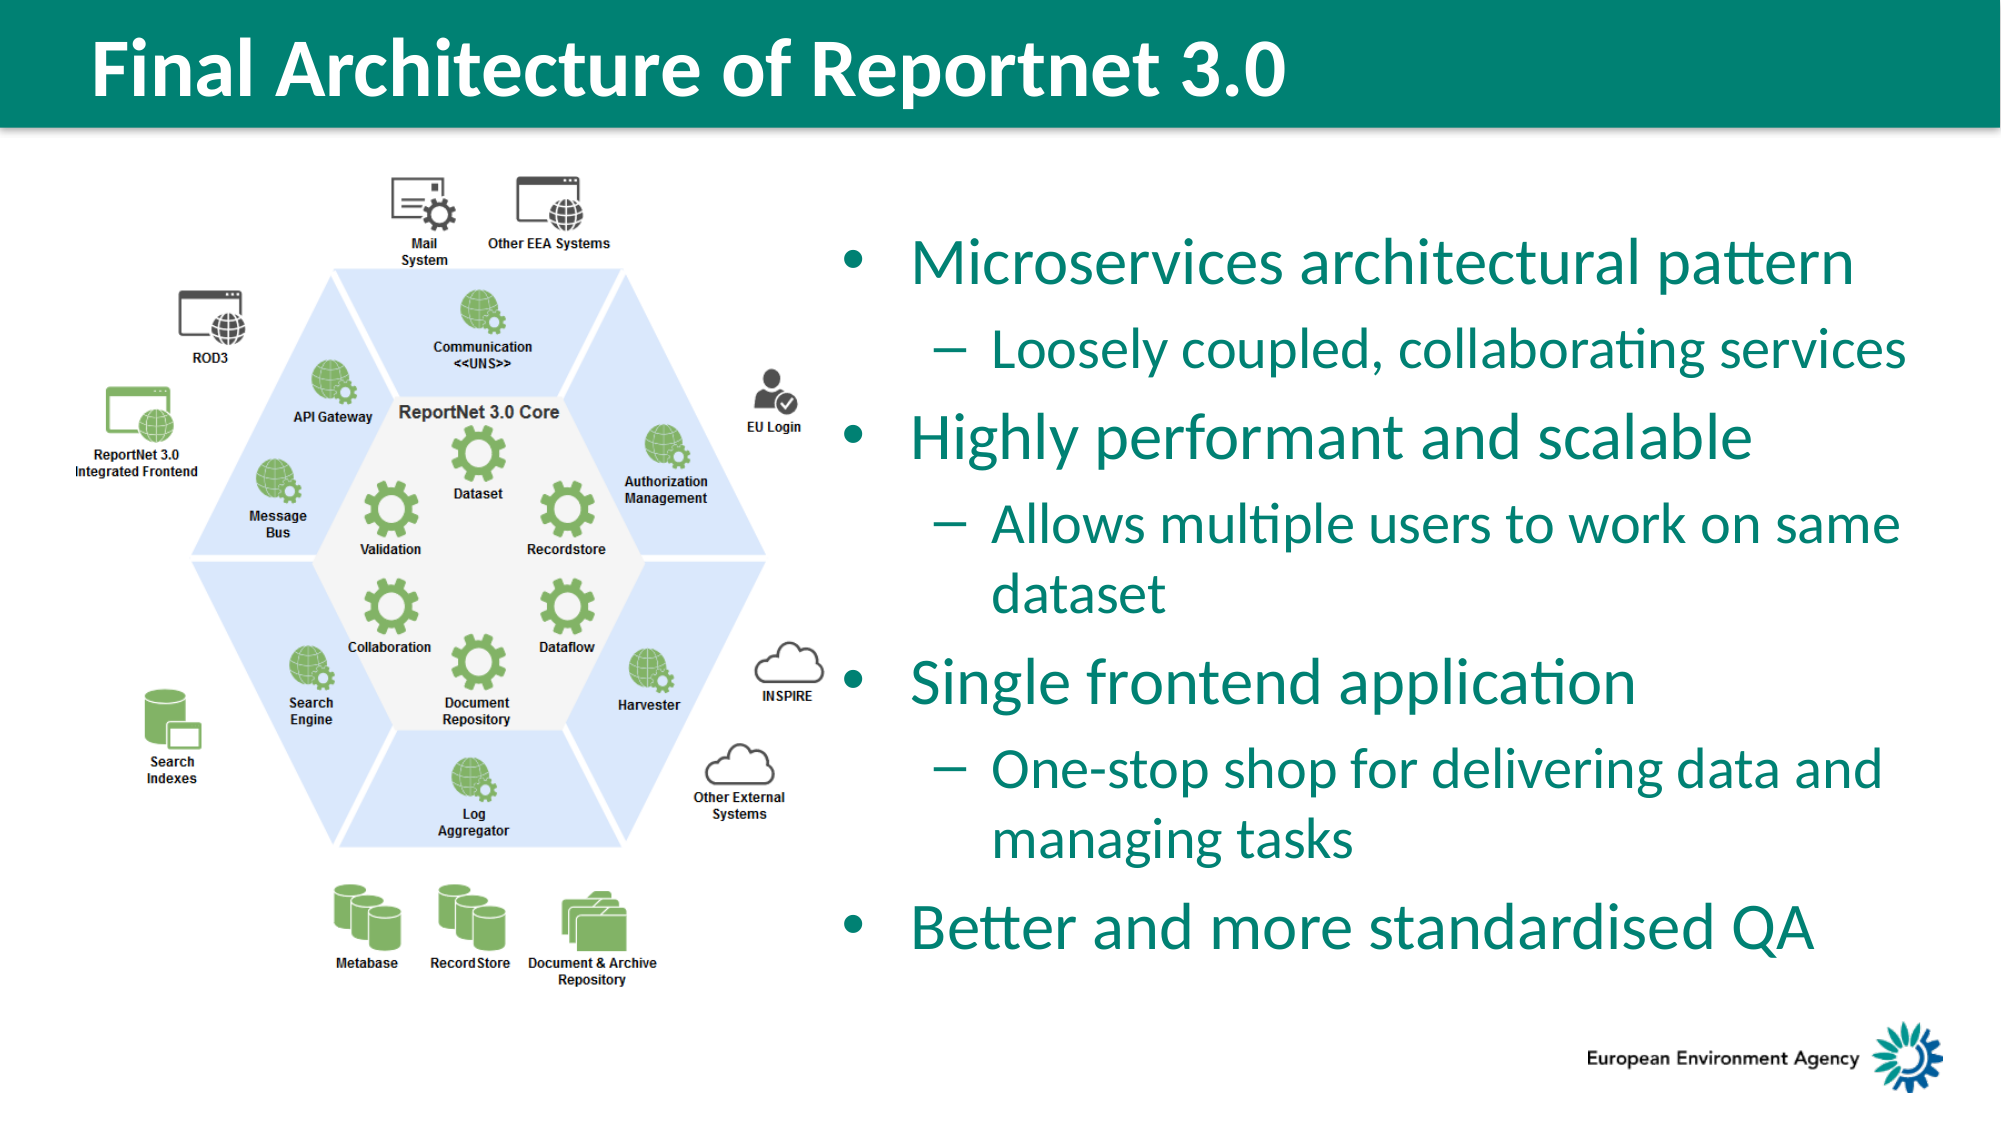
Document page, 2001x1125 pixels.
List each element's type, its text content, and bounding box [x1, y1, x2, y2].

picture [76, 176, 828, 989]
list Final Architecture of Reportnet 3.0 [76, 5, 1922, 117]
list Microservices architectural pattern Loosely coupled, collaborating services Highly performant and scalable Allows multiple users to work on same dataset Single frontend application One-stop shop for delivering data and managing tasks Better and more standardised QA [826, 210, 1957, 1107]
